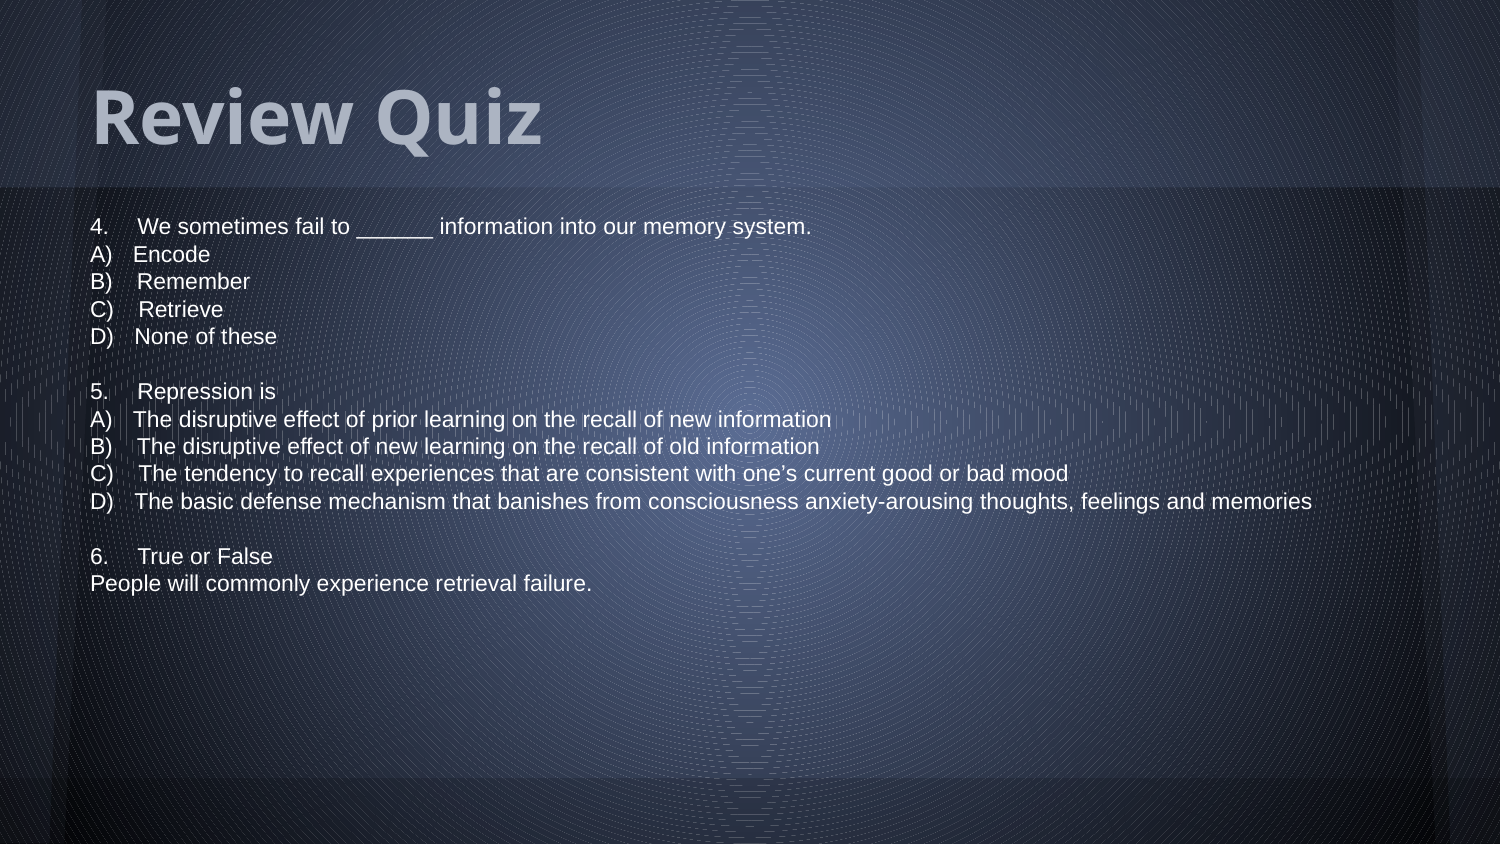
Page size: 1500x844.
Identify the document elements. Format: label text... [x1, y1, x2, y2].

list 4. We sometimes fail to ______ information into our memory system. A) Encode B) Remember C) Retrieve D) None of these 5. Repression is A) The disruptive effect of prior learning on the recall of new information B) The disruptive effect of new learning on the recall of old information C) The tendency to recall experiences that are consistent with one’s current good or bad mood D) The basic defense mechanism that banishes from consciousness anxiety-arousing thoughts, feelings and memories 6. True or False People will commonly experience retrieval failure. [75, 196, 1425, 808]
title Review Quiz [75, 33, 1425, 175]
